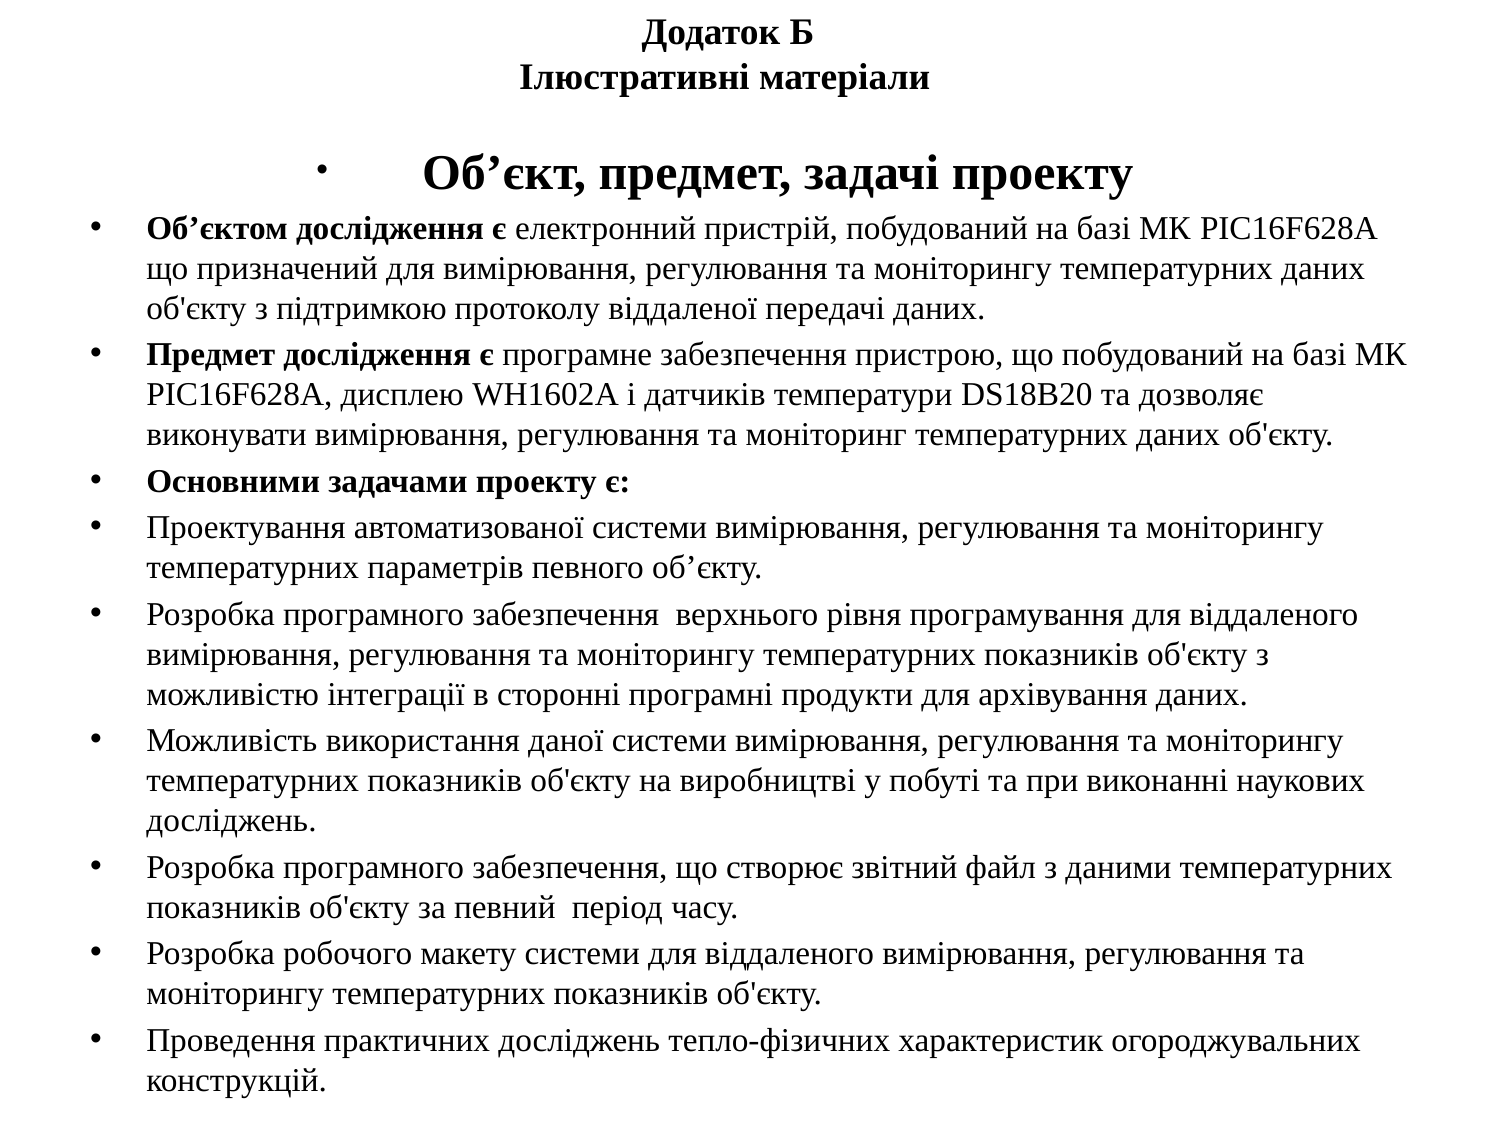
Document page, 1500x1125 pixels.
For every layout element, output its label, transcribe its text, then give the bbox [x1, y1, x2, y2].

text_box Додаток Б Ілюстративні матеріали [504, 0, 946, 150]
list Об’єкт, предмет, задачі проекту Об’єктом дослідження є електронний пристрій, побудований на базі МК PIC16F628A що призначений для вимірювання, регулювання та моніторингу температурних даних об'єкту з підтримкою протоколу віддаленої передачі даних. Предмет дослідження є програмне забезпечення пристрою, що побудований на базі МК PIC16F628A, дисплею WH1602A і датчиків температури DS18B20 та дозволяє виконувати вимірювання, регулювання та моніторинг температурних даних об'єкту. Основними задачами проекту є: Проектування автоматизованої системи вимірювання, регулювання та моніторингу температурних параметрів певного об’єкту. Розробка програмного забезпечення верхнього рівня програмування для віддаленого вимірювання, регулювання та моніторингу температурних показників об'єкту з можливістю інтеграції в сторонні програмні продукти для архівування даних. Можливість використання даної системи вимірювання, регулювання та моніторингу температурних показників об'єкту на виробництві у побуті та при виконанні наукових досліджень. Розробка програмного забезпечення, що створює звітний файл з даними температурних показників об'єкту за певний період часу. Розробка робочого макету системи для віддаленого вимірювання, регулювання та моніторингу температурних показників об'єкту. Проведення практичних досліджень тепло-фізичних характеристик огороджувальних конструкцій. [75, 101, 1425, 1094]
